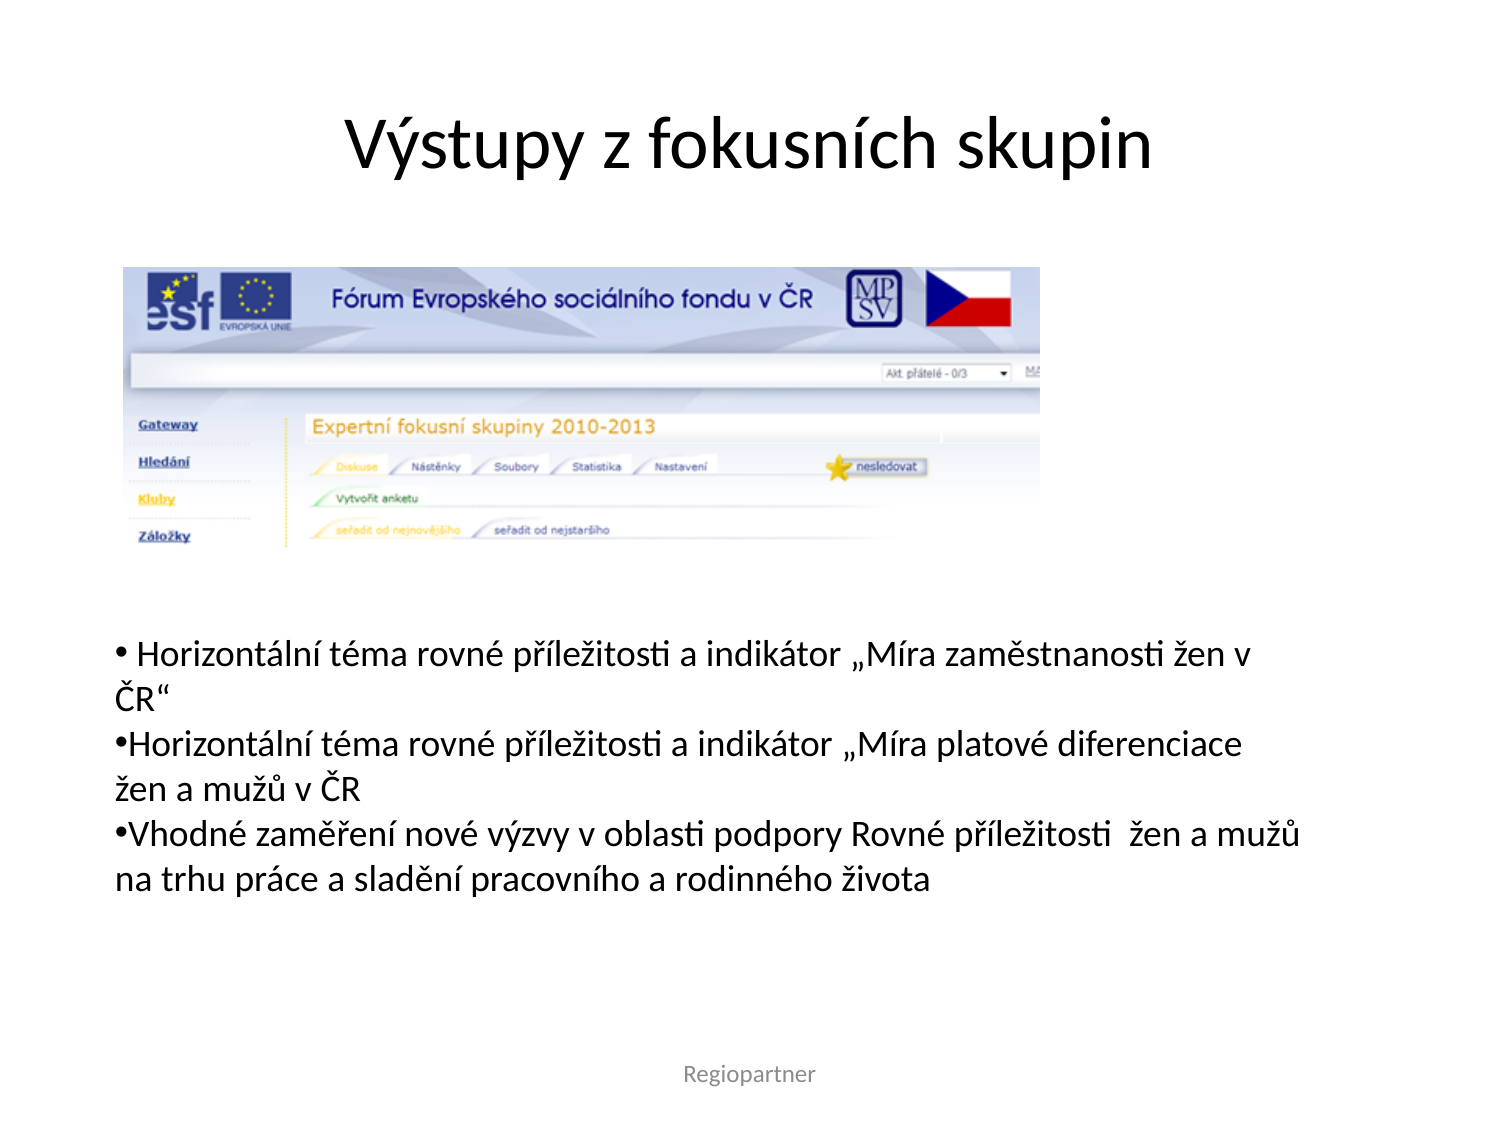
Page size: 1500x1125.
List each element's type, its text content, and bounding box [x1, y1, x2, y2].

footer Regiopartner [512, 1042, 988, 1103]
title Výstupy z fokusních skupin [75, 45, 1425, 233]
text_box Horizontální téma rovné příležitosti a indikátor „Míra zaměstnanosti žen v ČR“ Horizontální téma rovné příležitosti a indikátor „Míra platové diferenciace žen a mužů v ČR Vhodné zaměření nové výzvy v oblasti podpory Rovné příležitosti žen a mužů na trhu práce a sladění pracovního a rodinného života [100, 621, 1317, 907]
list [123, 266, 1040, 549]
